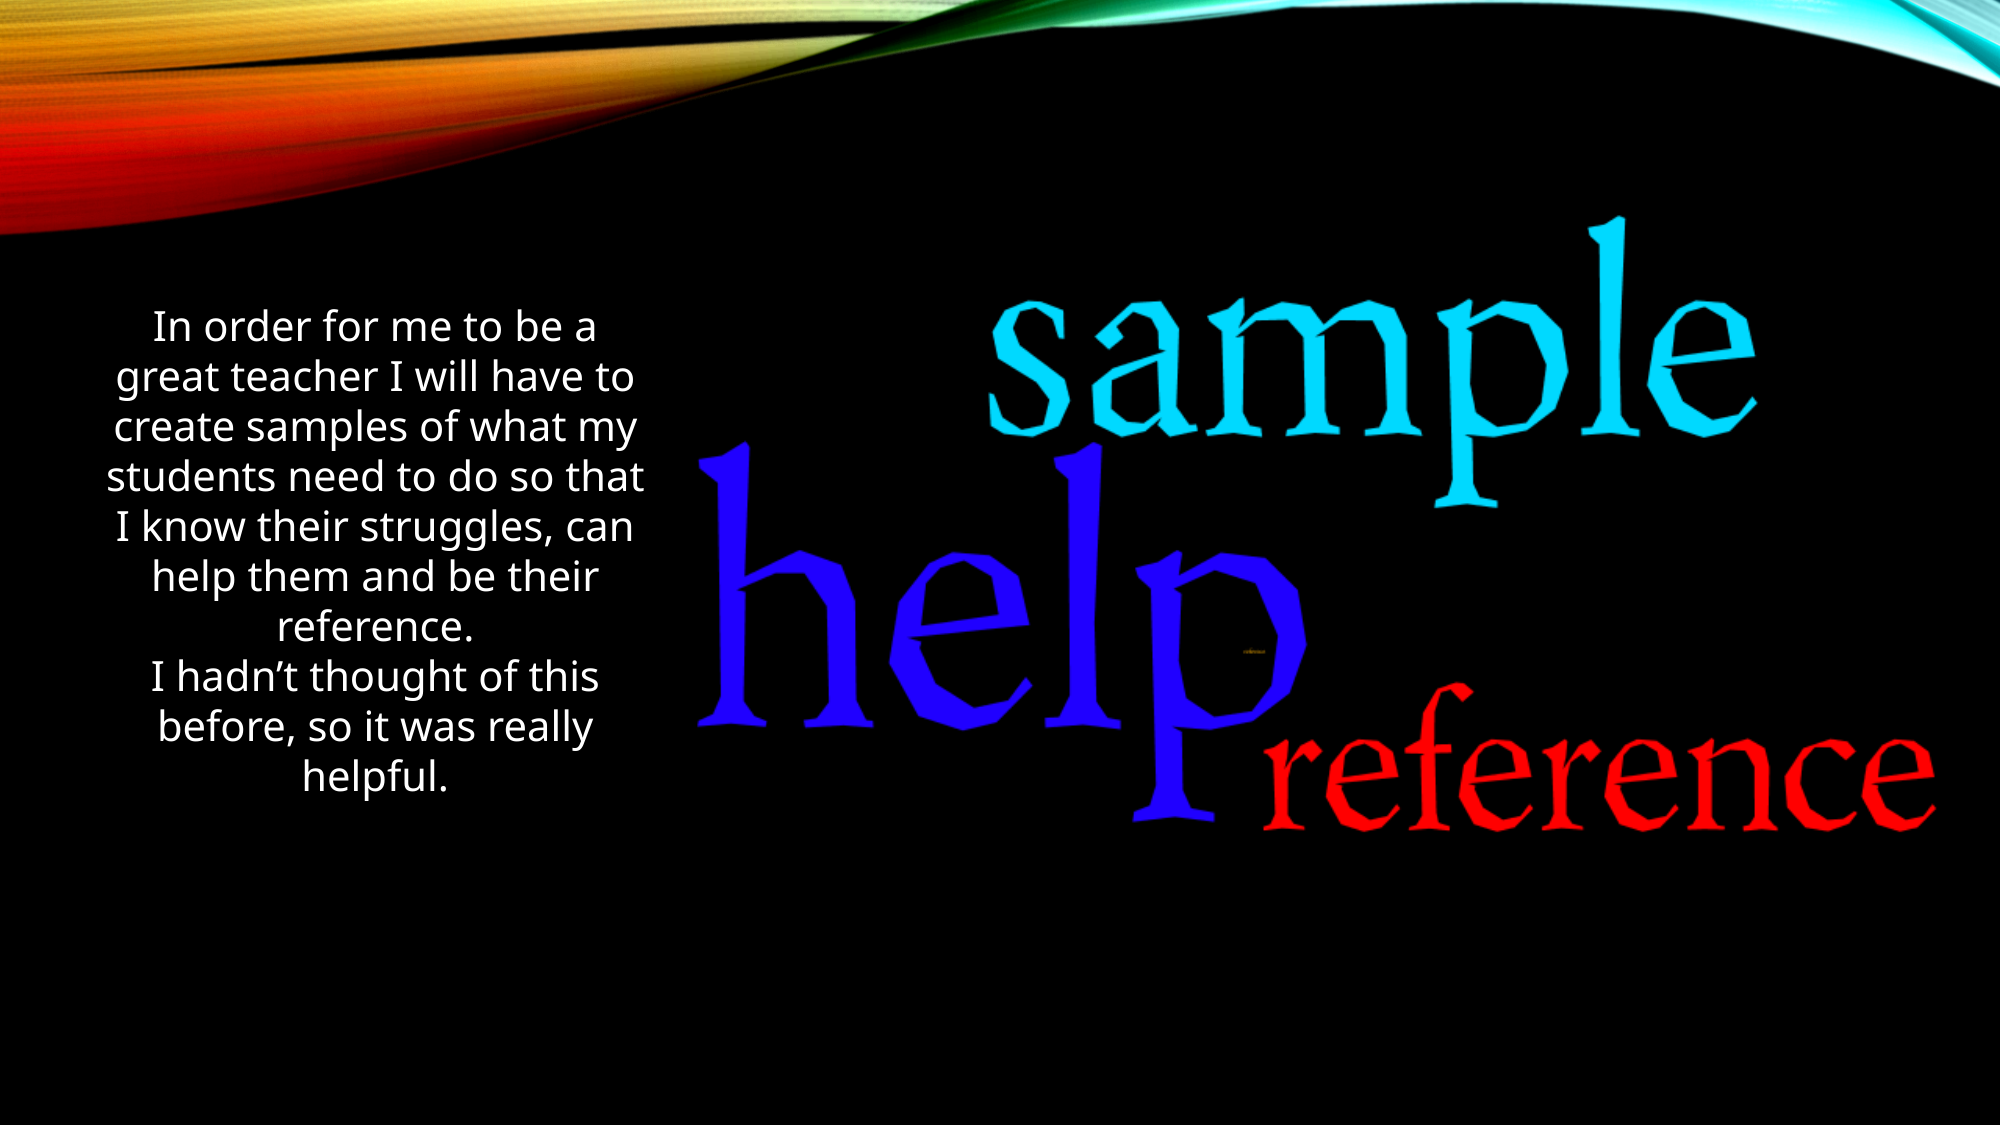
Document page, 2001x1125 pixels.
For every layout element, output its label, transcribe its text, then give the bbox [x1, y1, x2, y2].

picture [0, 0, 2000, 237]
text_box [643, 114, 2000, 990]
text_box In order for me to be a great teacher I will have to create samples of what my students need to do so that I know their struggles, can help them and be their reference. I hadn’t thought of this before, so it was really helpful. [87, 292, 643, 808]
